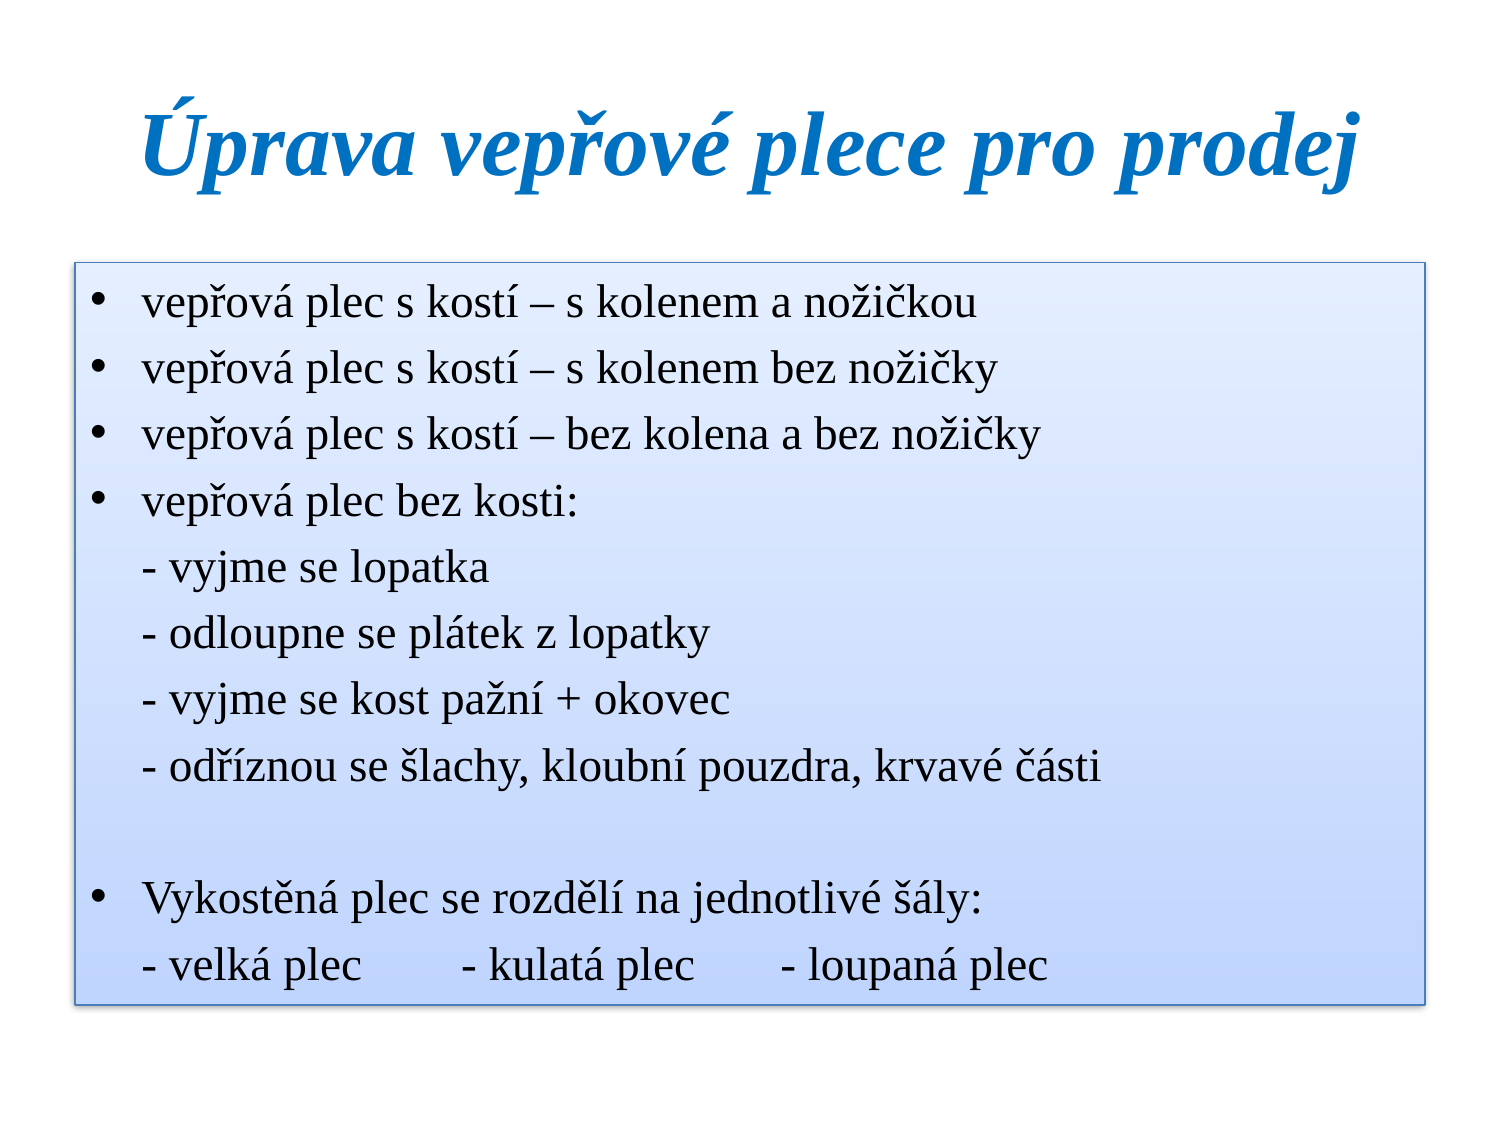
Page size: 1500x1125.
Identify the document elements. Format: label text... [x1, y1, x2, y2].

title Úprava vepřové plece pro prodej [75, 45, 1425, 233]
list vepřová plec s kostí – s kolenem a nožičkou vepřová plec s kostí – s kolenem bez nožičky vepřová plec s kostí – bez kolena a bez nožičky vepřová plec bez kosti: - vyjme se lopatka - odloupne se plátek z lopatky - vyjme se kost pažní + okovec - odříznou se šlachy, kloubní pouzdra, krvavé části Vykostěná plec se rozdělí na jednotlivé šály: - velká plec - kulatá plec - loupaná plec [74, 262, 1426, 1006]
